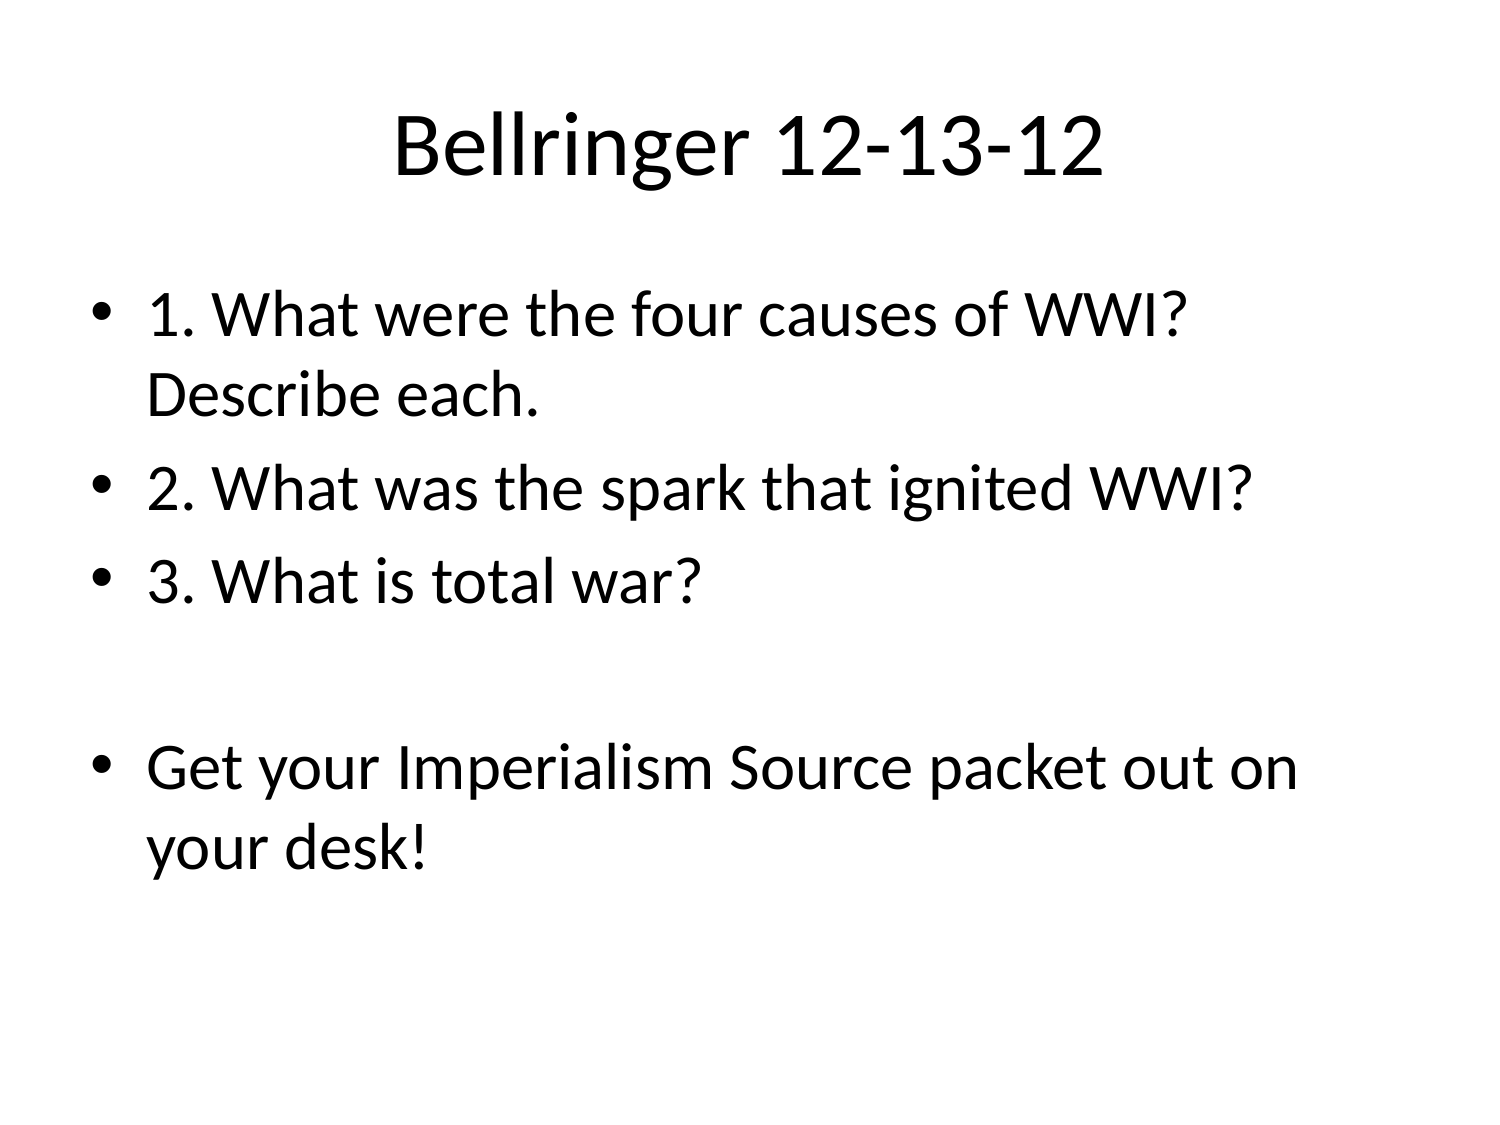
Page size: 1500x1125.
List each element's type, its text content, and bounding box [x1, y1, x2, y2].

list 1. What were the four causes of WWI? Describe each. 2. What was the spark that ignited WWI? 3. What is total war? Get your Imperialism Source packet out on your desk! [75, 262, 1425, 1005]
title Bellringer 12-13-12 [75, 45, 1425, 233]
